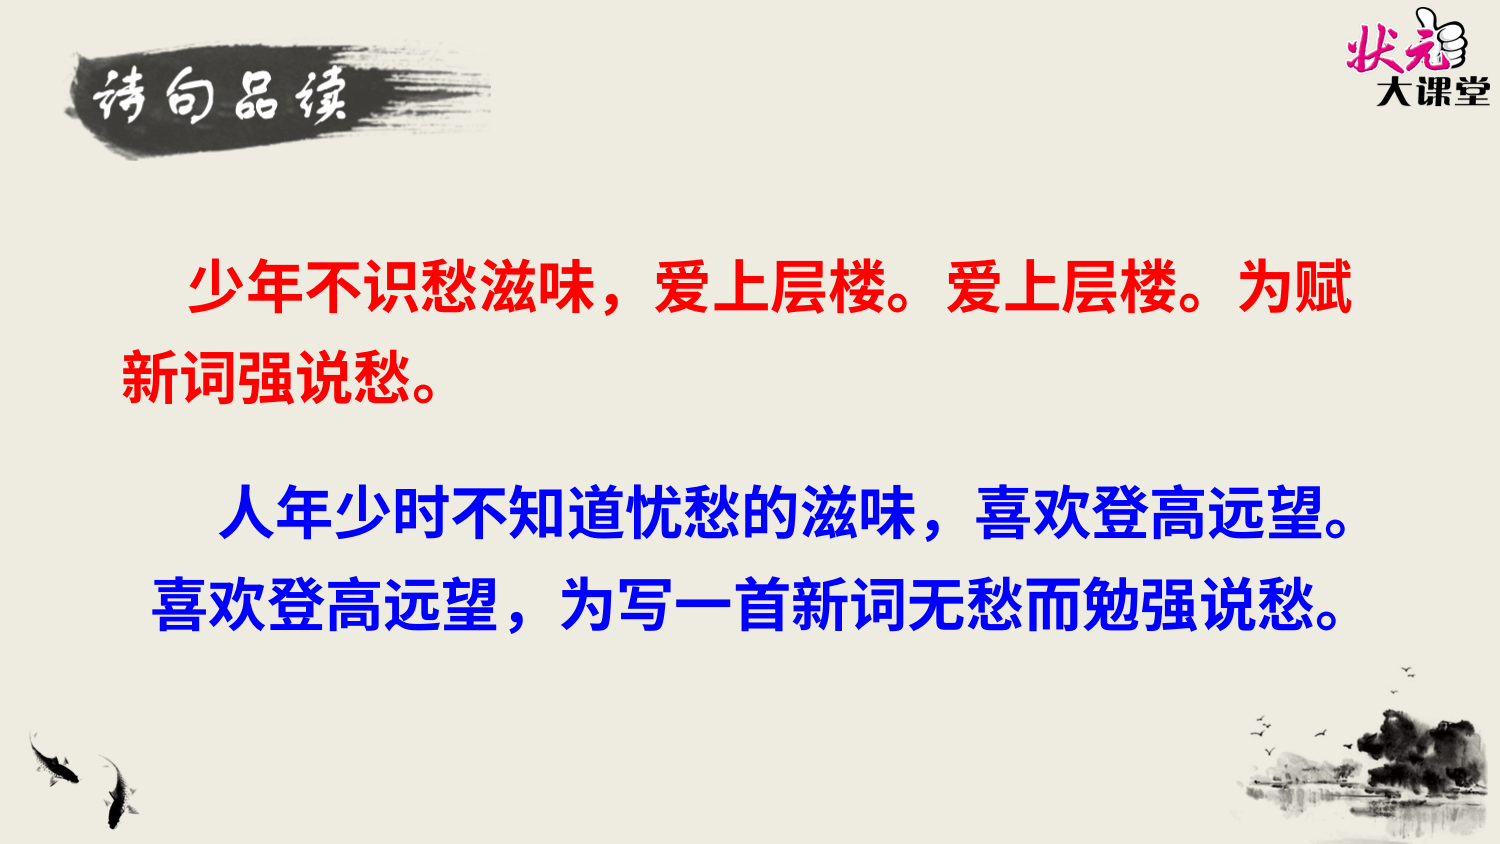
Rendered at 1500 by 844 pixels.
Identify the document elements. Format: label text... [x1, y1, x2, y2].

picture [0, 0, 1500, 844]
text_box 少年不识愁滋味，爱上层楼。爱上层楼。为赋新词强说愁。 [106, 221, 1369, 419]
text_box 人年少时不知道忧愁的滋味，喜欢登高远望。喜欢登高远望，为写一首新词无愁而勉强说愁。 [135, 448, 1365, 646]
